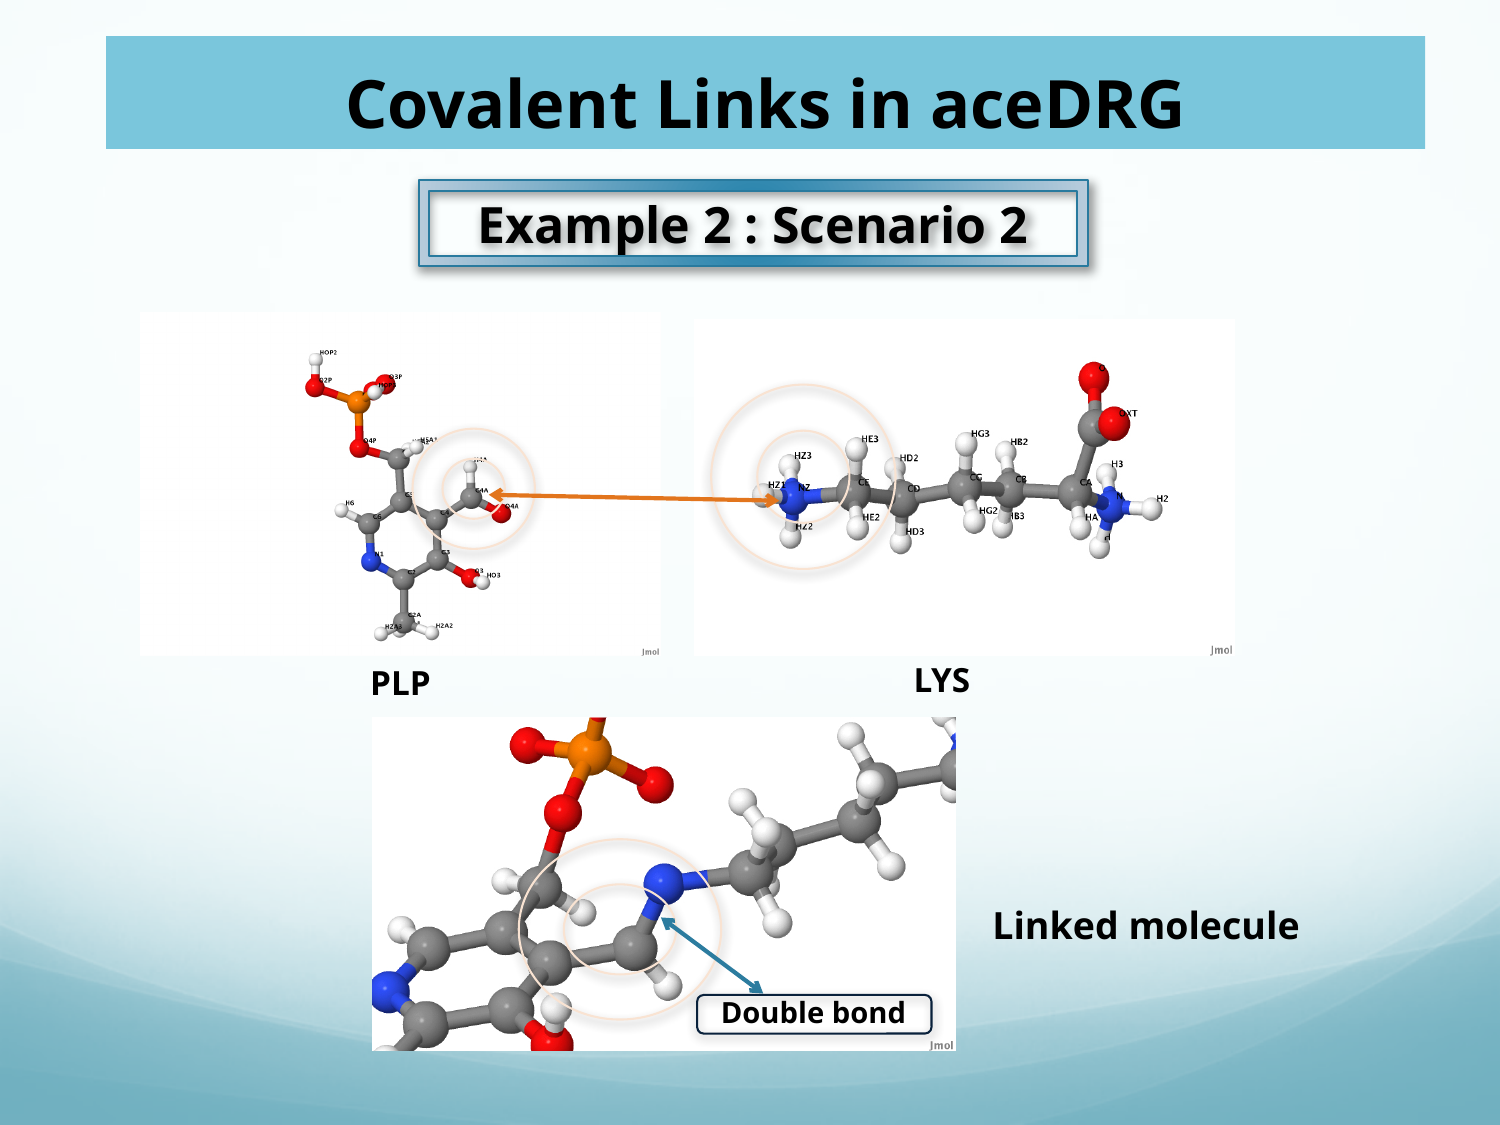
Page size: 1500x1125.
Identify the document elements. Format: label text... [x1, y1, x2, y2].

text_box LYS [828, 672, 1056, 707]
picture [693, 318, 1236, 657]
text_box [488, 494, 780, 502]
picture [139, 311, 662, 657]
text_box Linked molecule [977, 894, 1325, 954]
text_box Example 2 : Scenario 2 [418, 179, 1089, 267]
text_box PLP [304, 671, 497, 710]
picture [371, 717, 957, 1052]
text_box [660, 916, 764, 995]
text_box Covalent Links in aceDRG [106, 36, 1426, 149]
